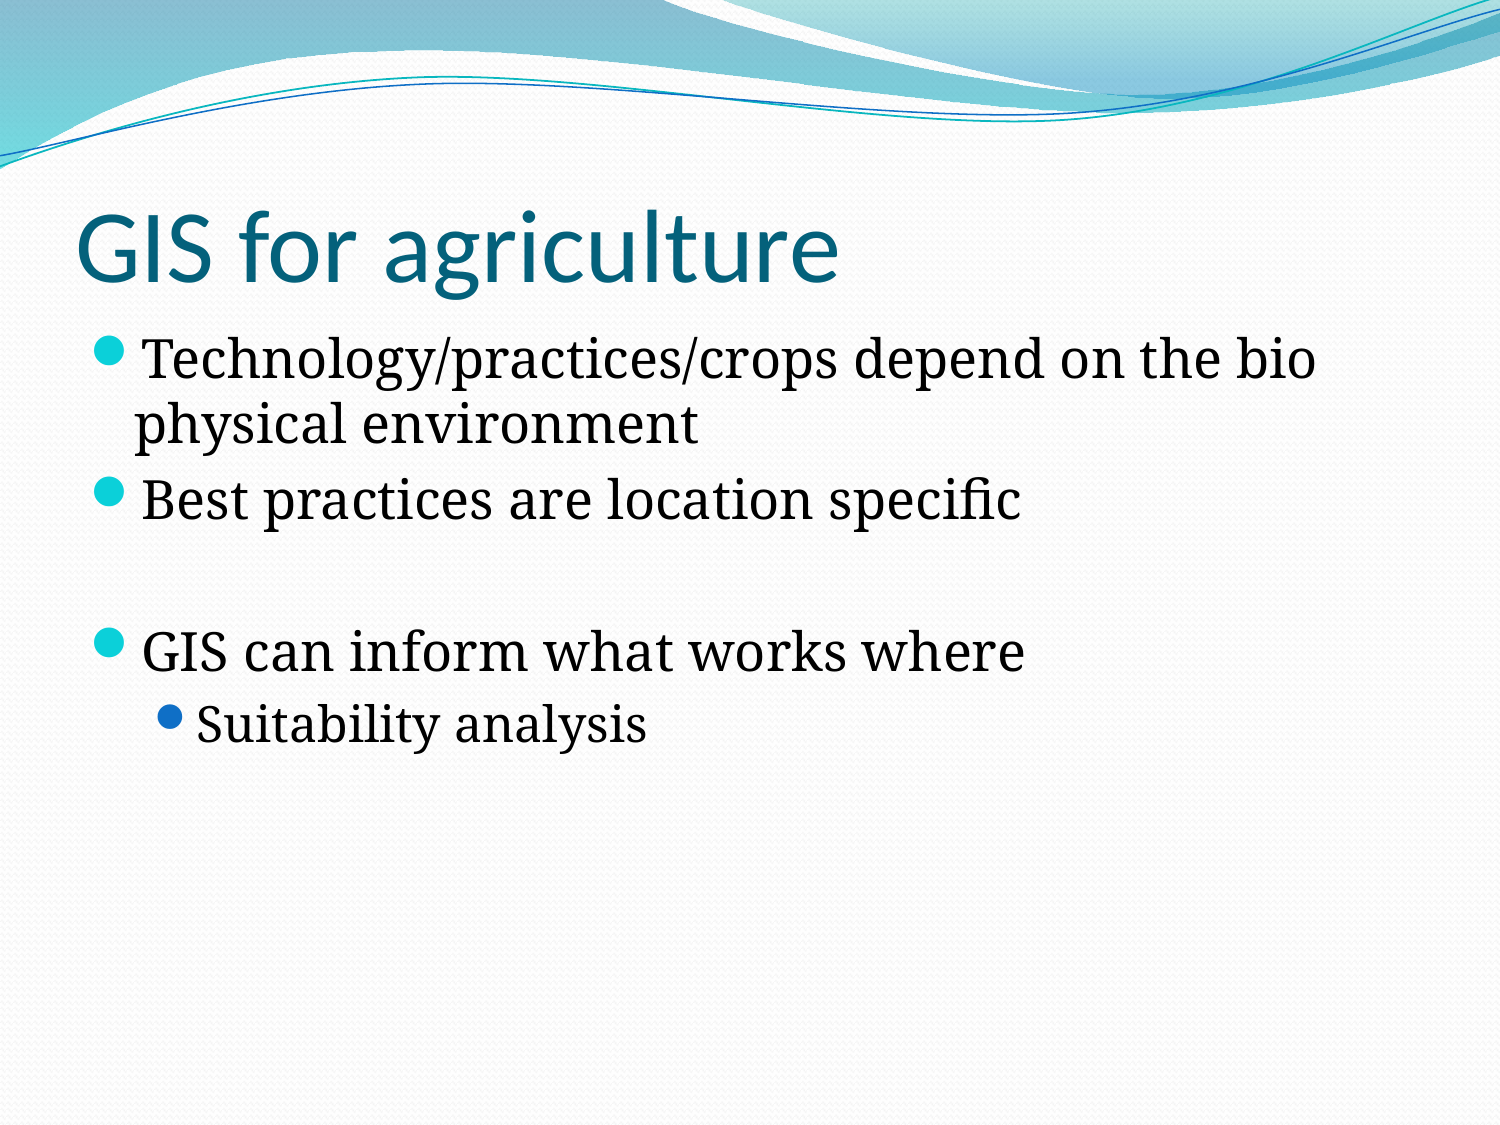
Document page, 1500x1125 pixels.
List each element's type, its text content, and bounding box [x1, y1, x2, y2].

title GIS for agriculture [75, 115, 1425, 303]
list Technology/practices/crops depend on the bio physical environment Best practices are location specific GIS can inform what works where Suitability analysis [75, 317, 1425, 1038]
